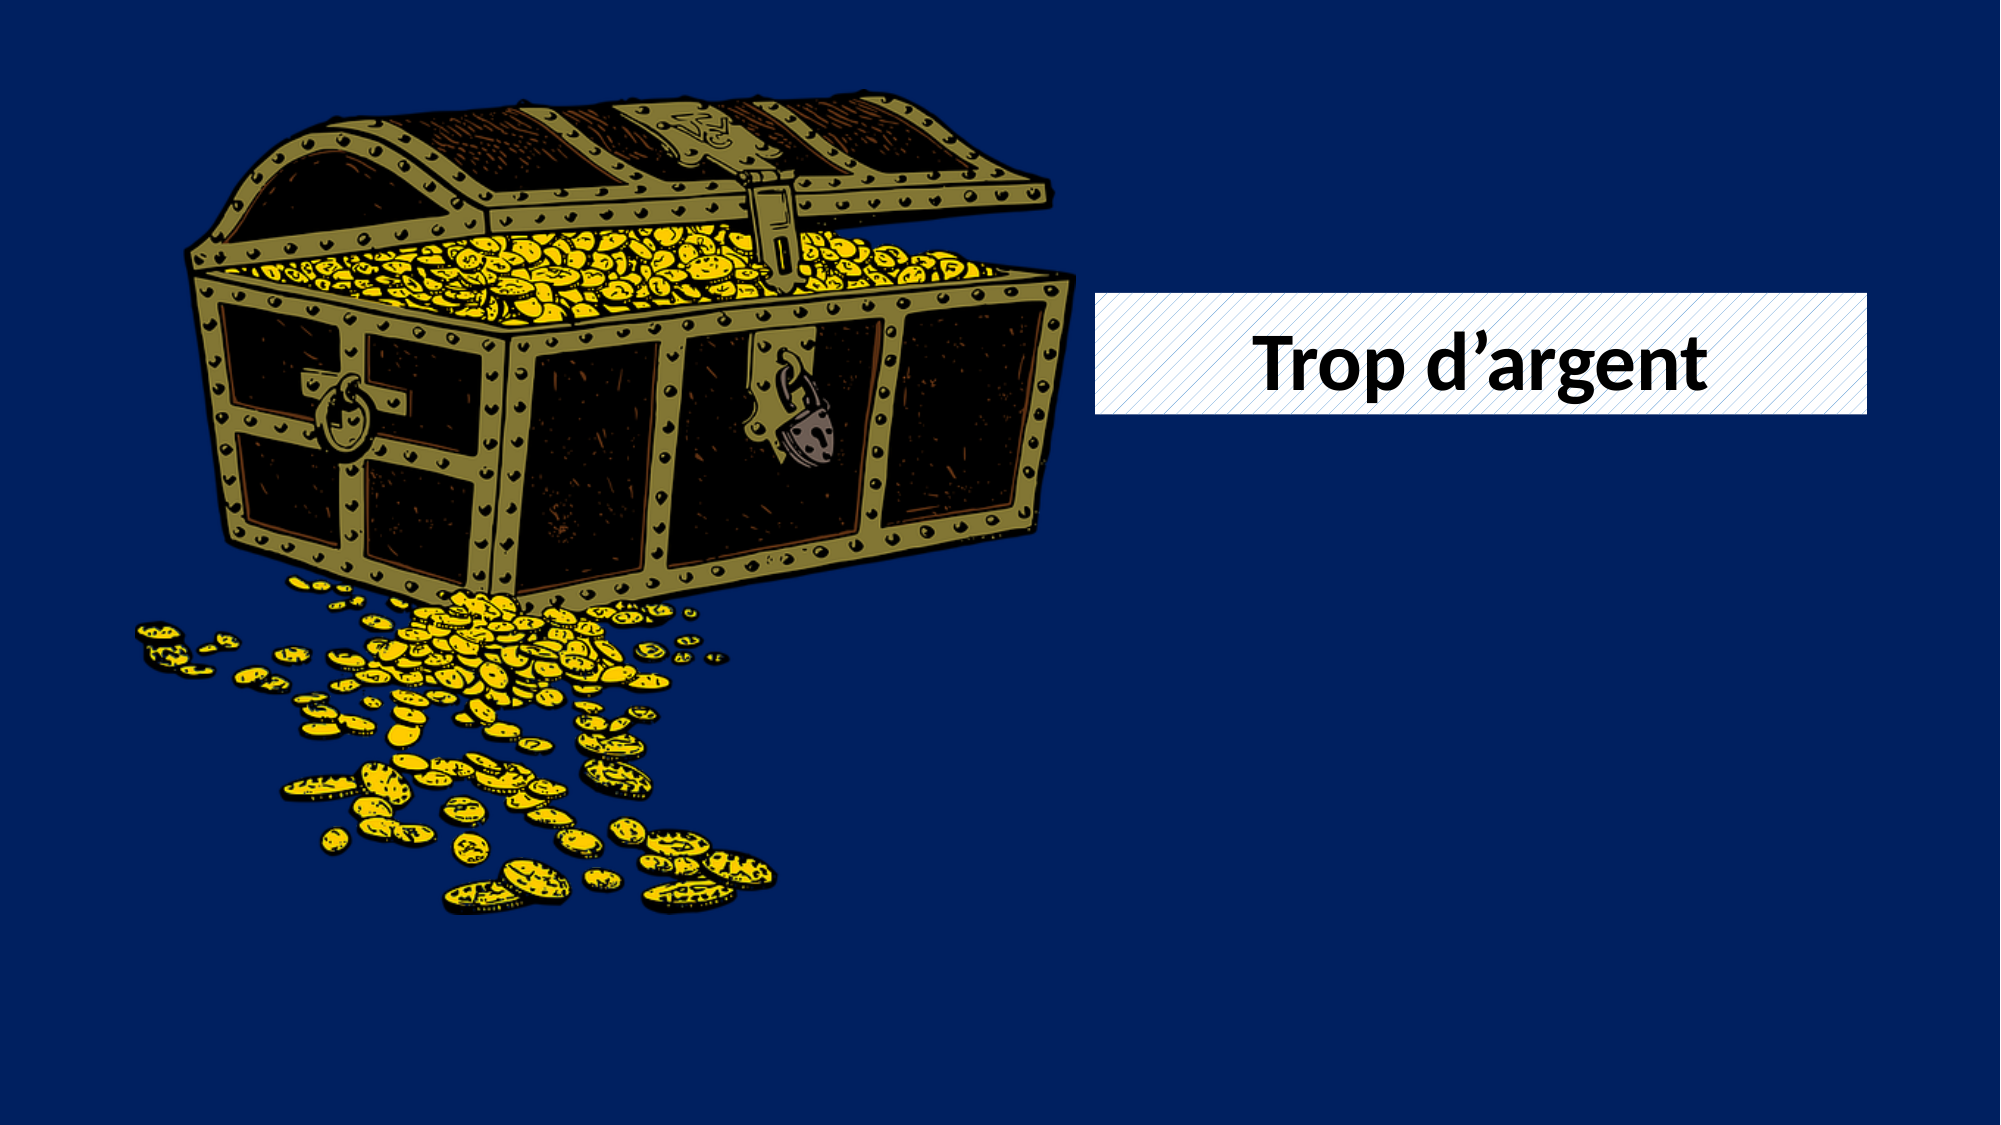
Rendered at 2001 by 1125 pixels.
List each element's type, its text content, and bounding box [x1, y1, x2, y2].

picture [135, 89, 1076, 915]
text_box Trop d’argent [1095, 292, 1867, 415]
